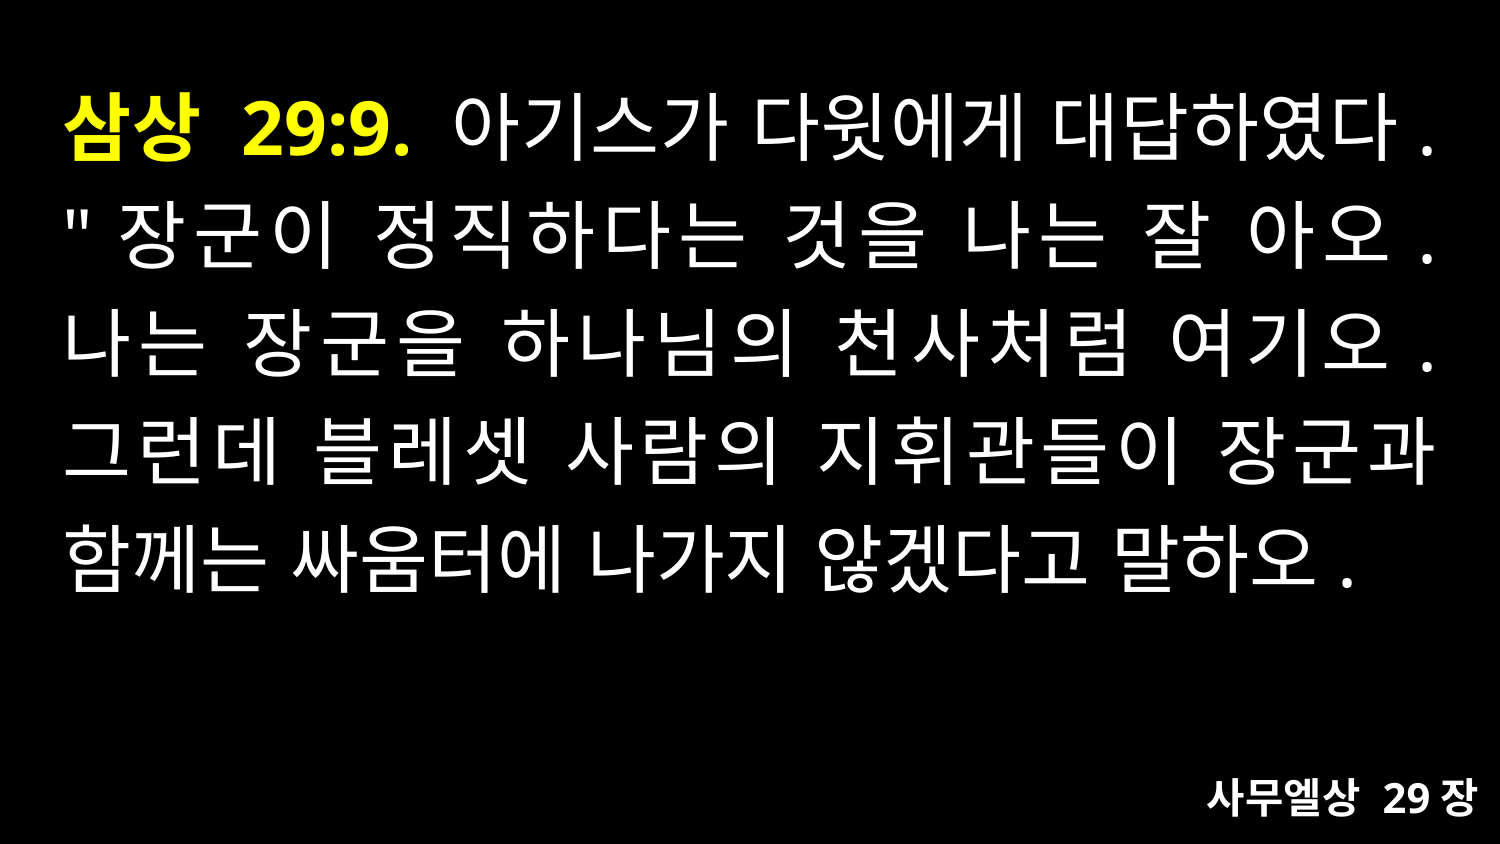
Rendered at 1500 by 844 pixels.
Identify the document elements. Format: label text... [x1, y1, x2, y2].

title 삼상 29:9. 아기스가 다윗에게 대답하였다. "장군이 정직하다는 것을 나는 잘 아오. 나는 장군을 하나님의 천사처럼 여기오. 그런데 블레셋 사람의 지휘관들이 장군과 함께는 싸움터에 나가지 않겠다고 말하오. [0, 0, 1500, 844]
subtitle 사무엘상 29장 [916, 770, 1500, 844]
